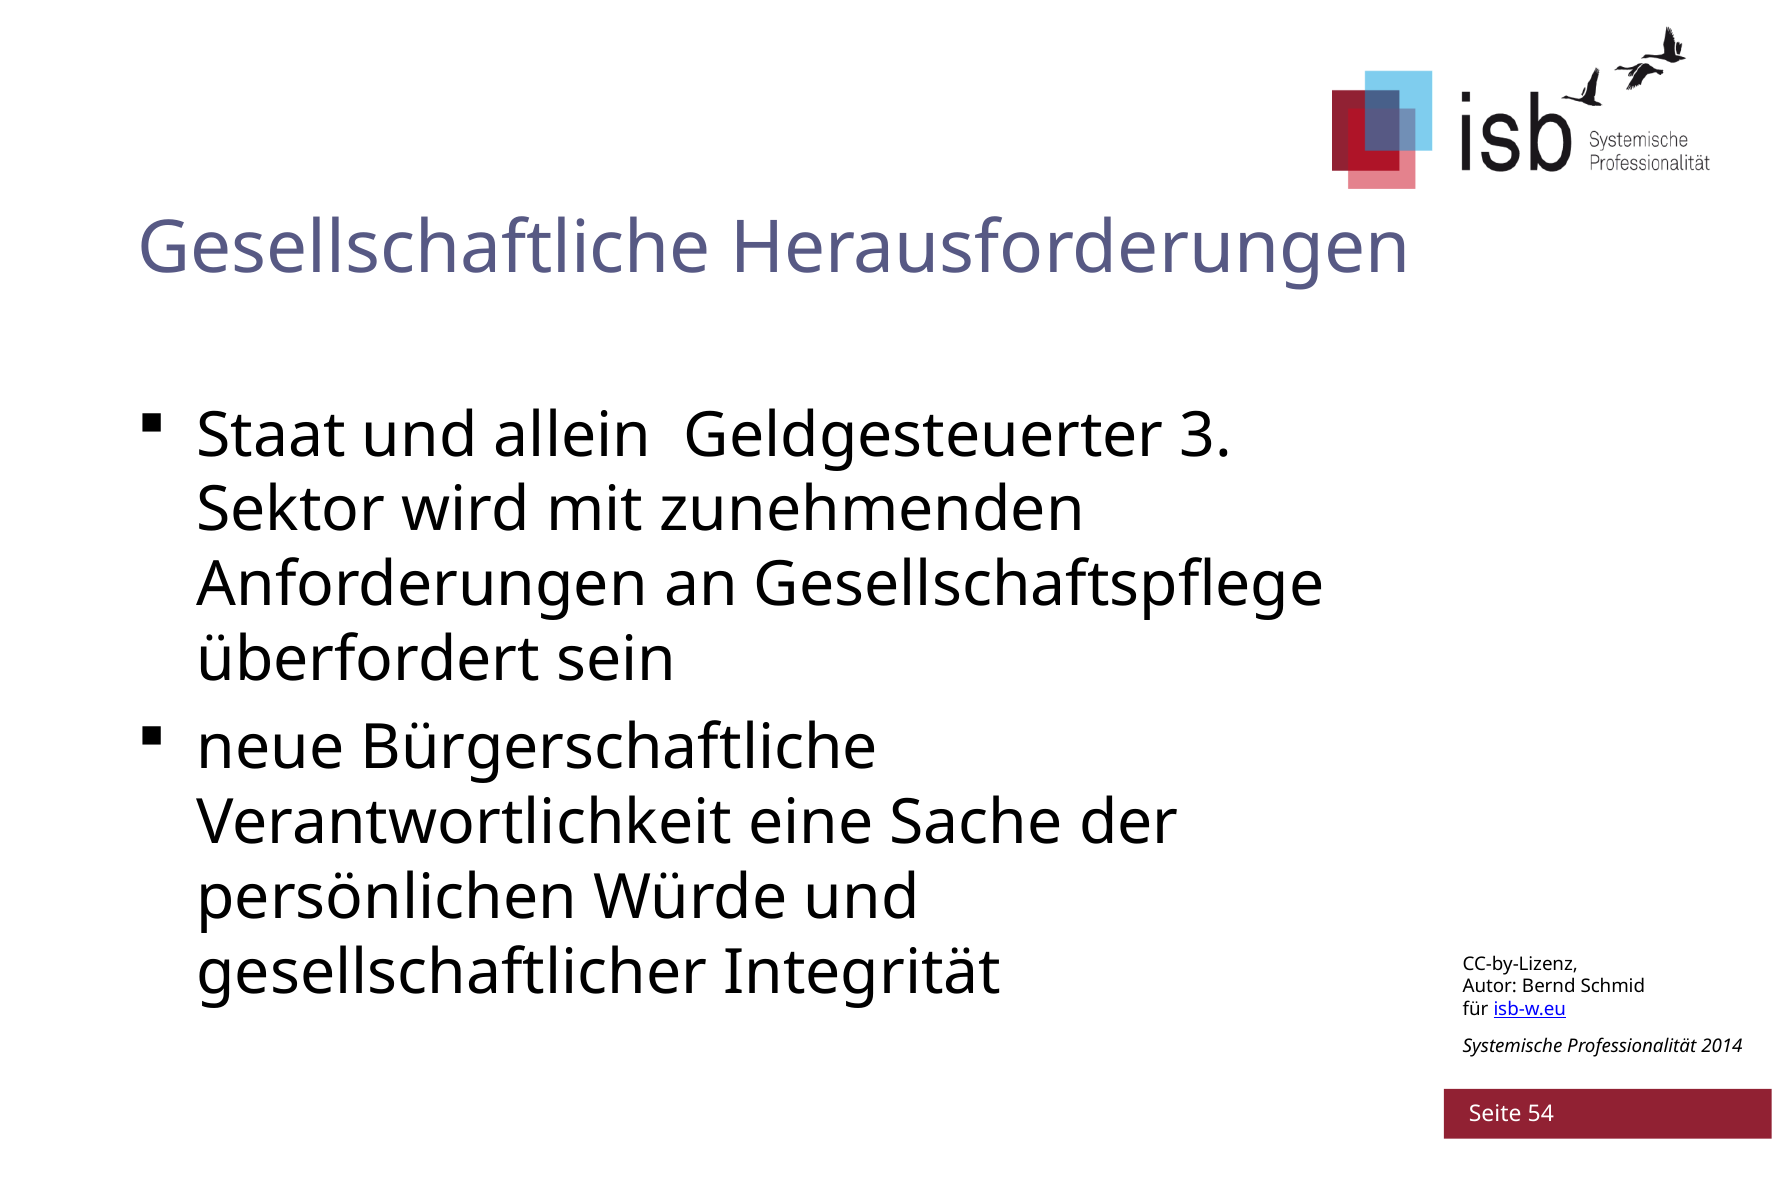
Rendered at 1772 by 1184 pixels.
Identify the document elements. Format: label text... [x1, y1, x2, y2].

slide_number Seite 54 [1443, 1088, 1772, 1139]
list Staat und allein Geldgesteuerter 3. Sektor wird mit zunehmenden Anforderungen an Gesellschaftspflege überfordert sein neue Bürgerschaftliche Verantwortlichkeit eine Sache der persönlichen Würde und gesellschaftlicher Integrität [118, 260, 1444, 1139]
title Gesellschaftliche Herausforderungen [118, 94, 1444, 260]
picture [1332, 20, 1725, 194]
